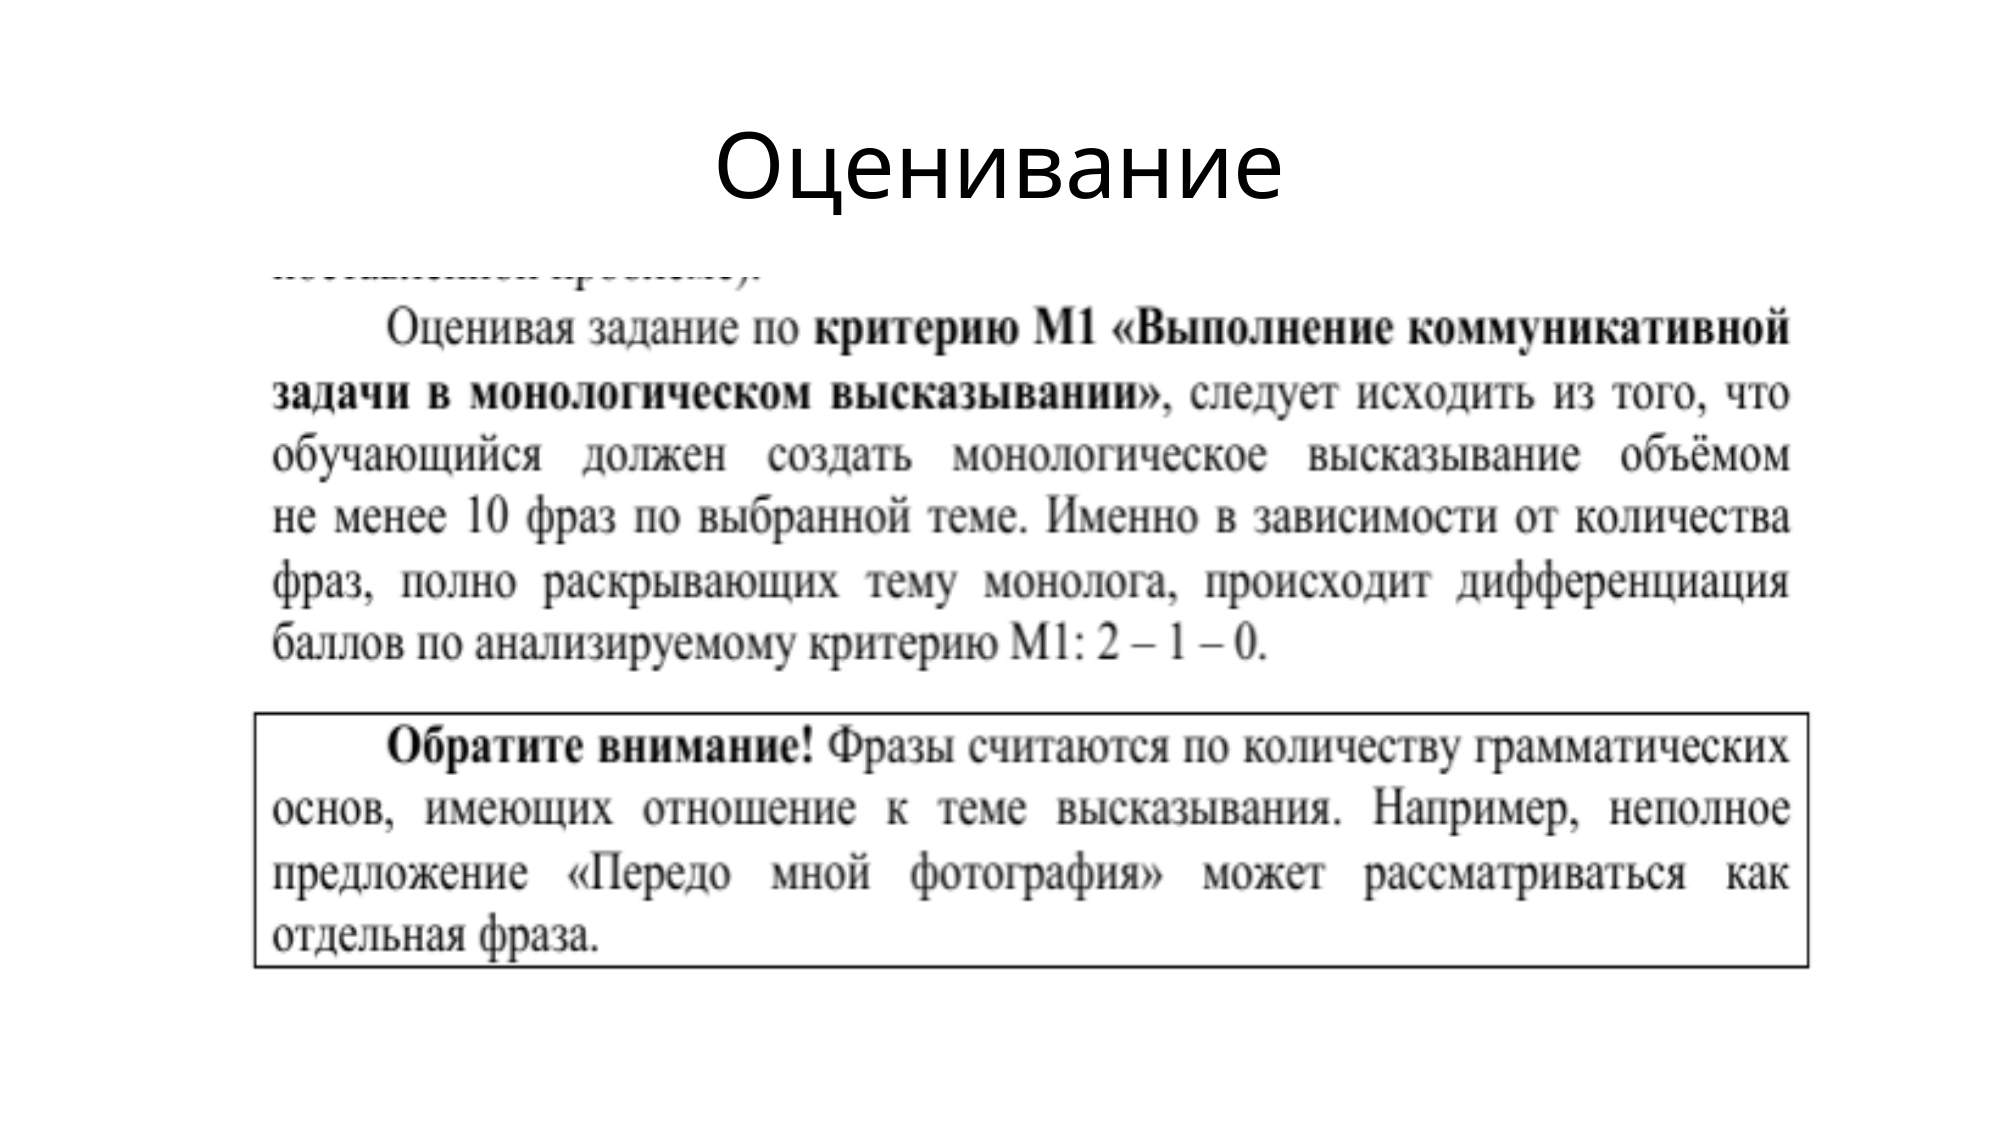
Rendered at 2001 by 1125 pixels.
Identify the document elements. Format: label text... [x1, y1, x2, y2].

title Оценивание [137, 59, 1863, 278]
picture [184, 277, 1832, 993]
